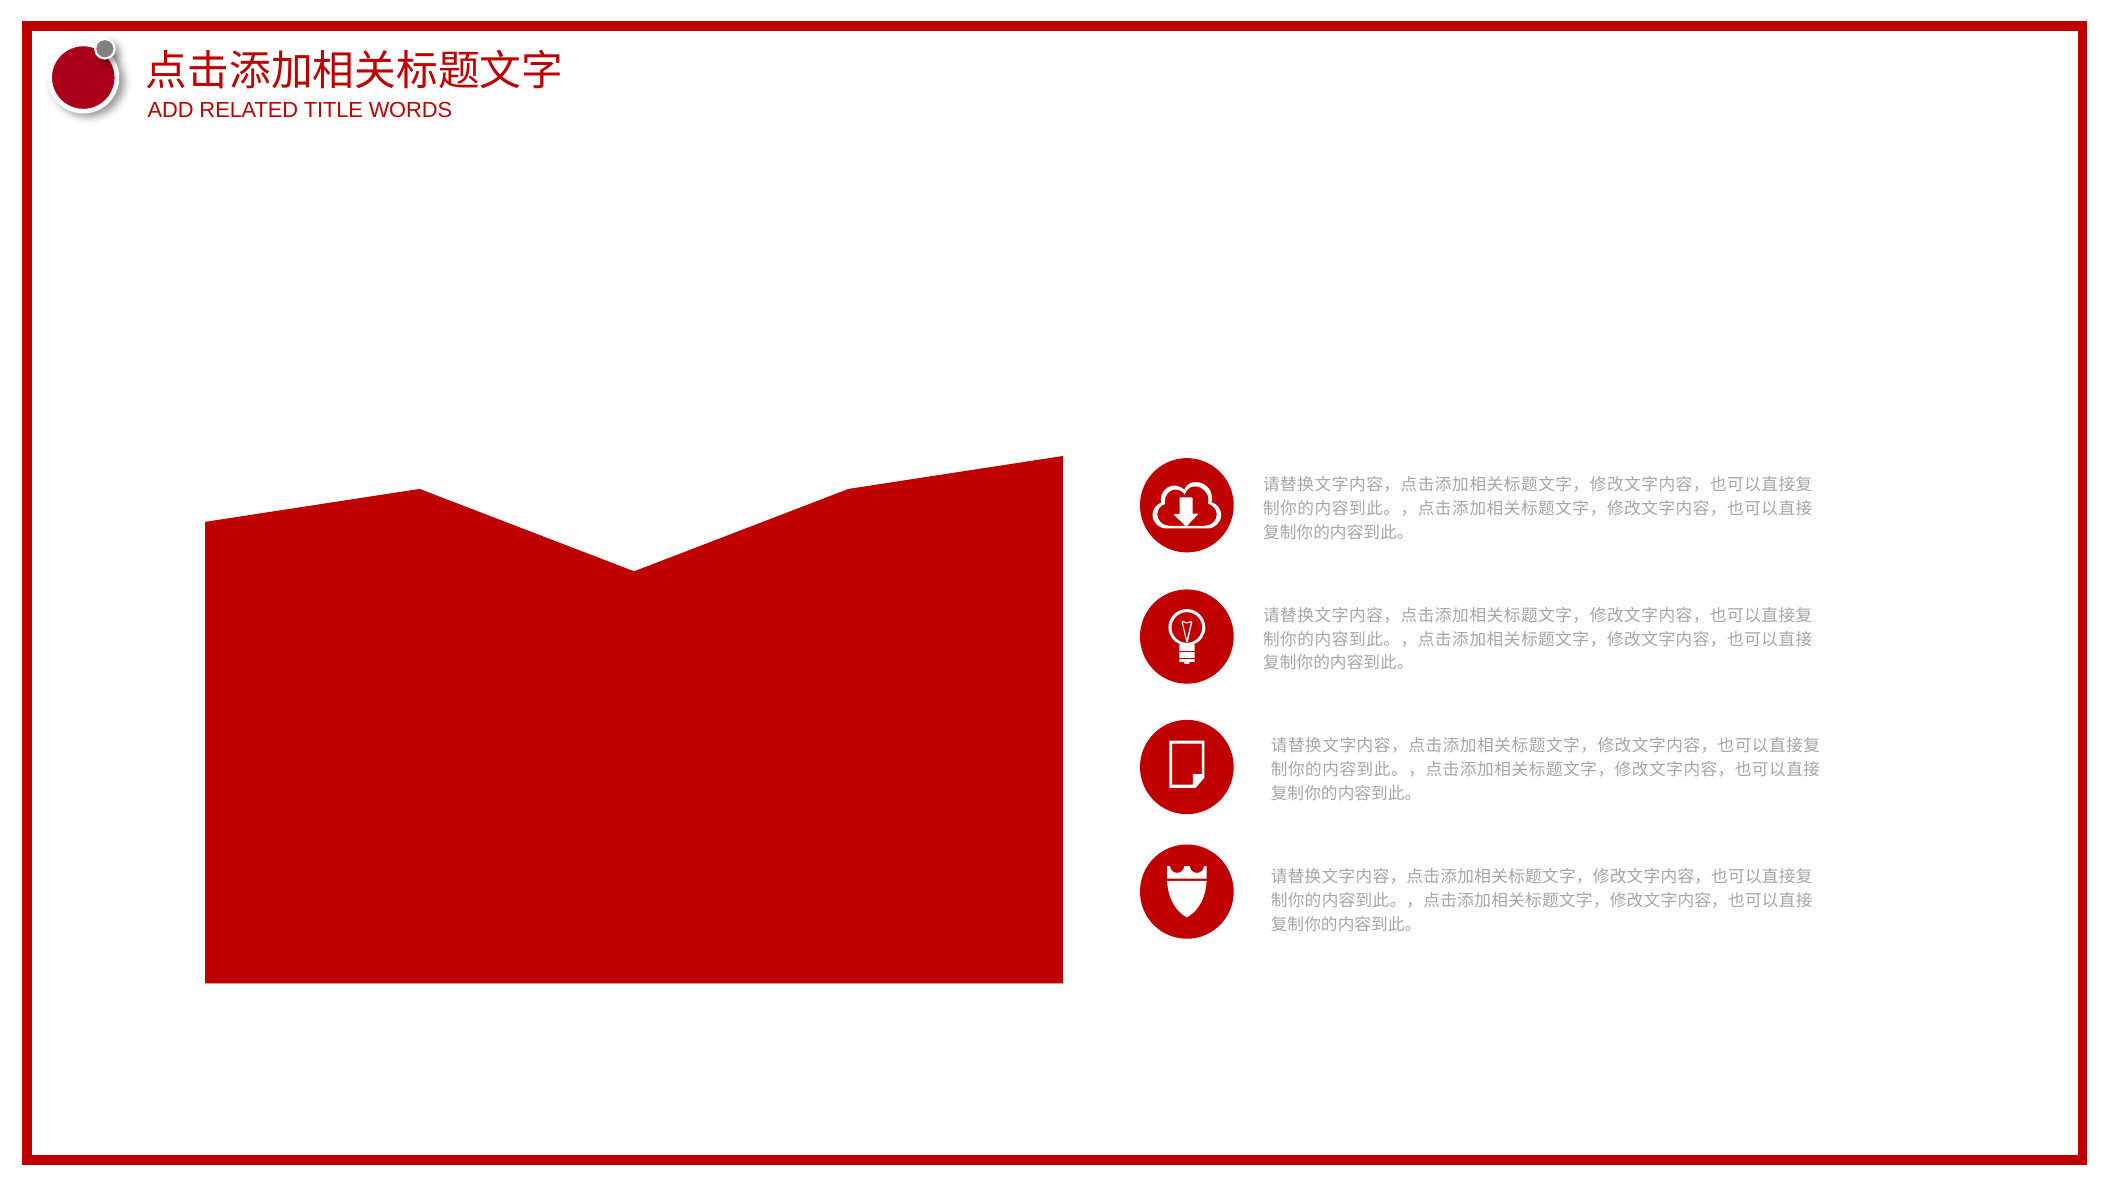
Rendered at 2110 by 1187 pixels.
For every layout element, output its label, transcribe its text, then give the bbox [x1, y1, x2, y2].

chart [187, 394, 1081, 996]
text_box [1138, 718, 1235, 816]
text_box ADD RELATED TITLE WORDS [147, 96, 453, 123]
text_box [1168, 609, 1206, 664]
text_box 请替换文字内容，点击添加相关标题文字，修改文字内容，也可以直接复制你的内容到此。，点击添加相关标题文字，修改文字内容，也可以直接复制你的内容到此。 [1262, 857, 1822, 938]
text_box 请替换文字内容，点击添加相关标题文字，修改文字内容，也可以直接复制你的内容到此。，点击添加相关标题文字，修改文字内容，也可以直接复制你的内容到此。 [1255, 596, 1822, 677]
text_box [1138, 588, 1235, 685]
text_box [1138, 457, 1235, 554]
text_box 请替换文字内容，点击添加相关标题文字，修改文字内容，也可以直接复制你的内容到此。，点击添加相关标题文字，修改文字内容，也可以直接复制你的内容到此。 [1255, 466, 1822, 546]
text_box [1152, 482, 1222, 529]
text_box [48, 42, 118, 113]
text_box [94, 37, 116, 60]
text_box 请替换文字内容，点击添加相关标题文字，修改文字内容，也可以直接复制你的内容到此。，点击添加相关标题文字，修改文字内容，也可以直接复制你的内容到此。 [1262, 727, 1829, 807]
text_box [1138, 843, 1235, 940]
text_box 点击添加相关标题文字 [145, 43, 564, 95]
text_box [1169, 740, 1205, 788]
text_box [1167, 865, 1207, 918]
